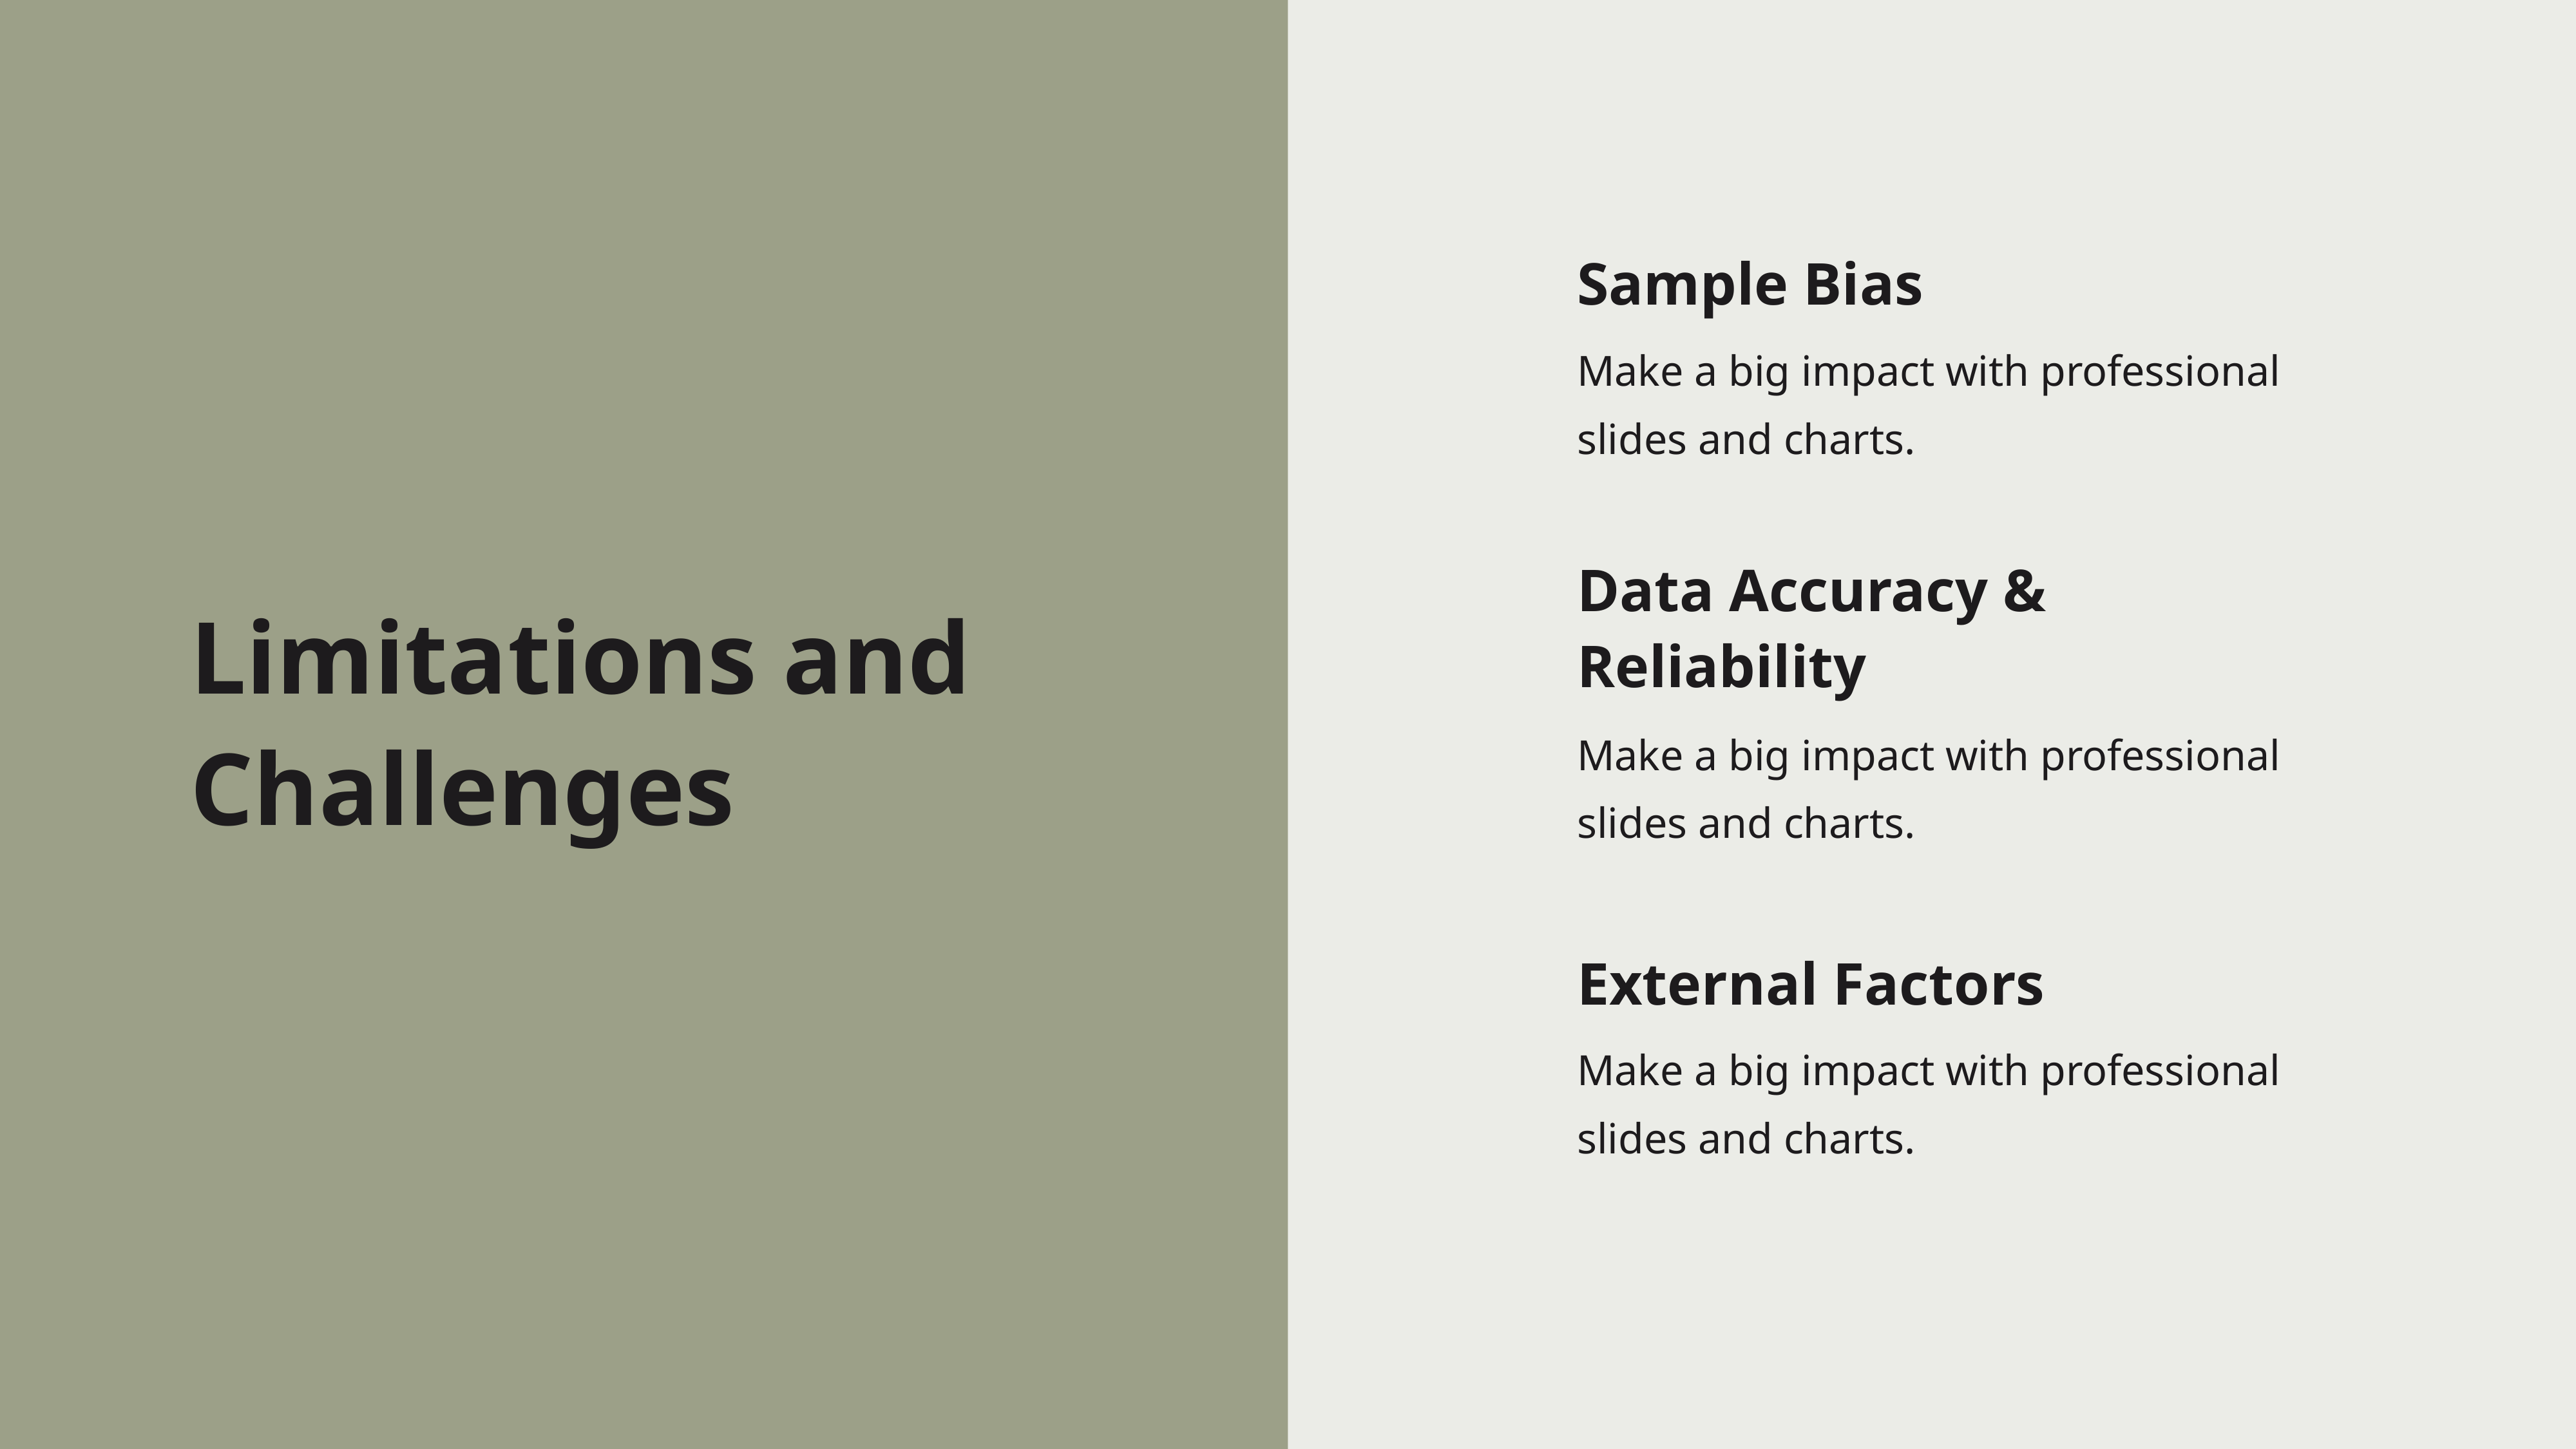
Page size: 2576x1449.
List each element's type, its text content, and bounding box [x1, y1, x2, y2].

text_box Sample Bias [1567, 236, 2319, 322]
text_box Data Accuracy & Reliability [1567, 542, 2319, 704]
text_box Make a big impact with professional slides and charts. [1567, 322, 2319, 468]
text_box [0, 0, 1288, 1449]
text_box Make a big impact with professional slides and charts. [1567, 1021, 2322, 1167]
text_box External Factors [1567, 935, 2322, 1021]
text_box Make a big impact with professional slides and charts. [1567, 706, 2319, 851]
text_box Limitations and Challenges [180, 578, 1009, 850]
